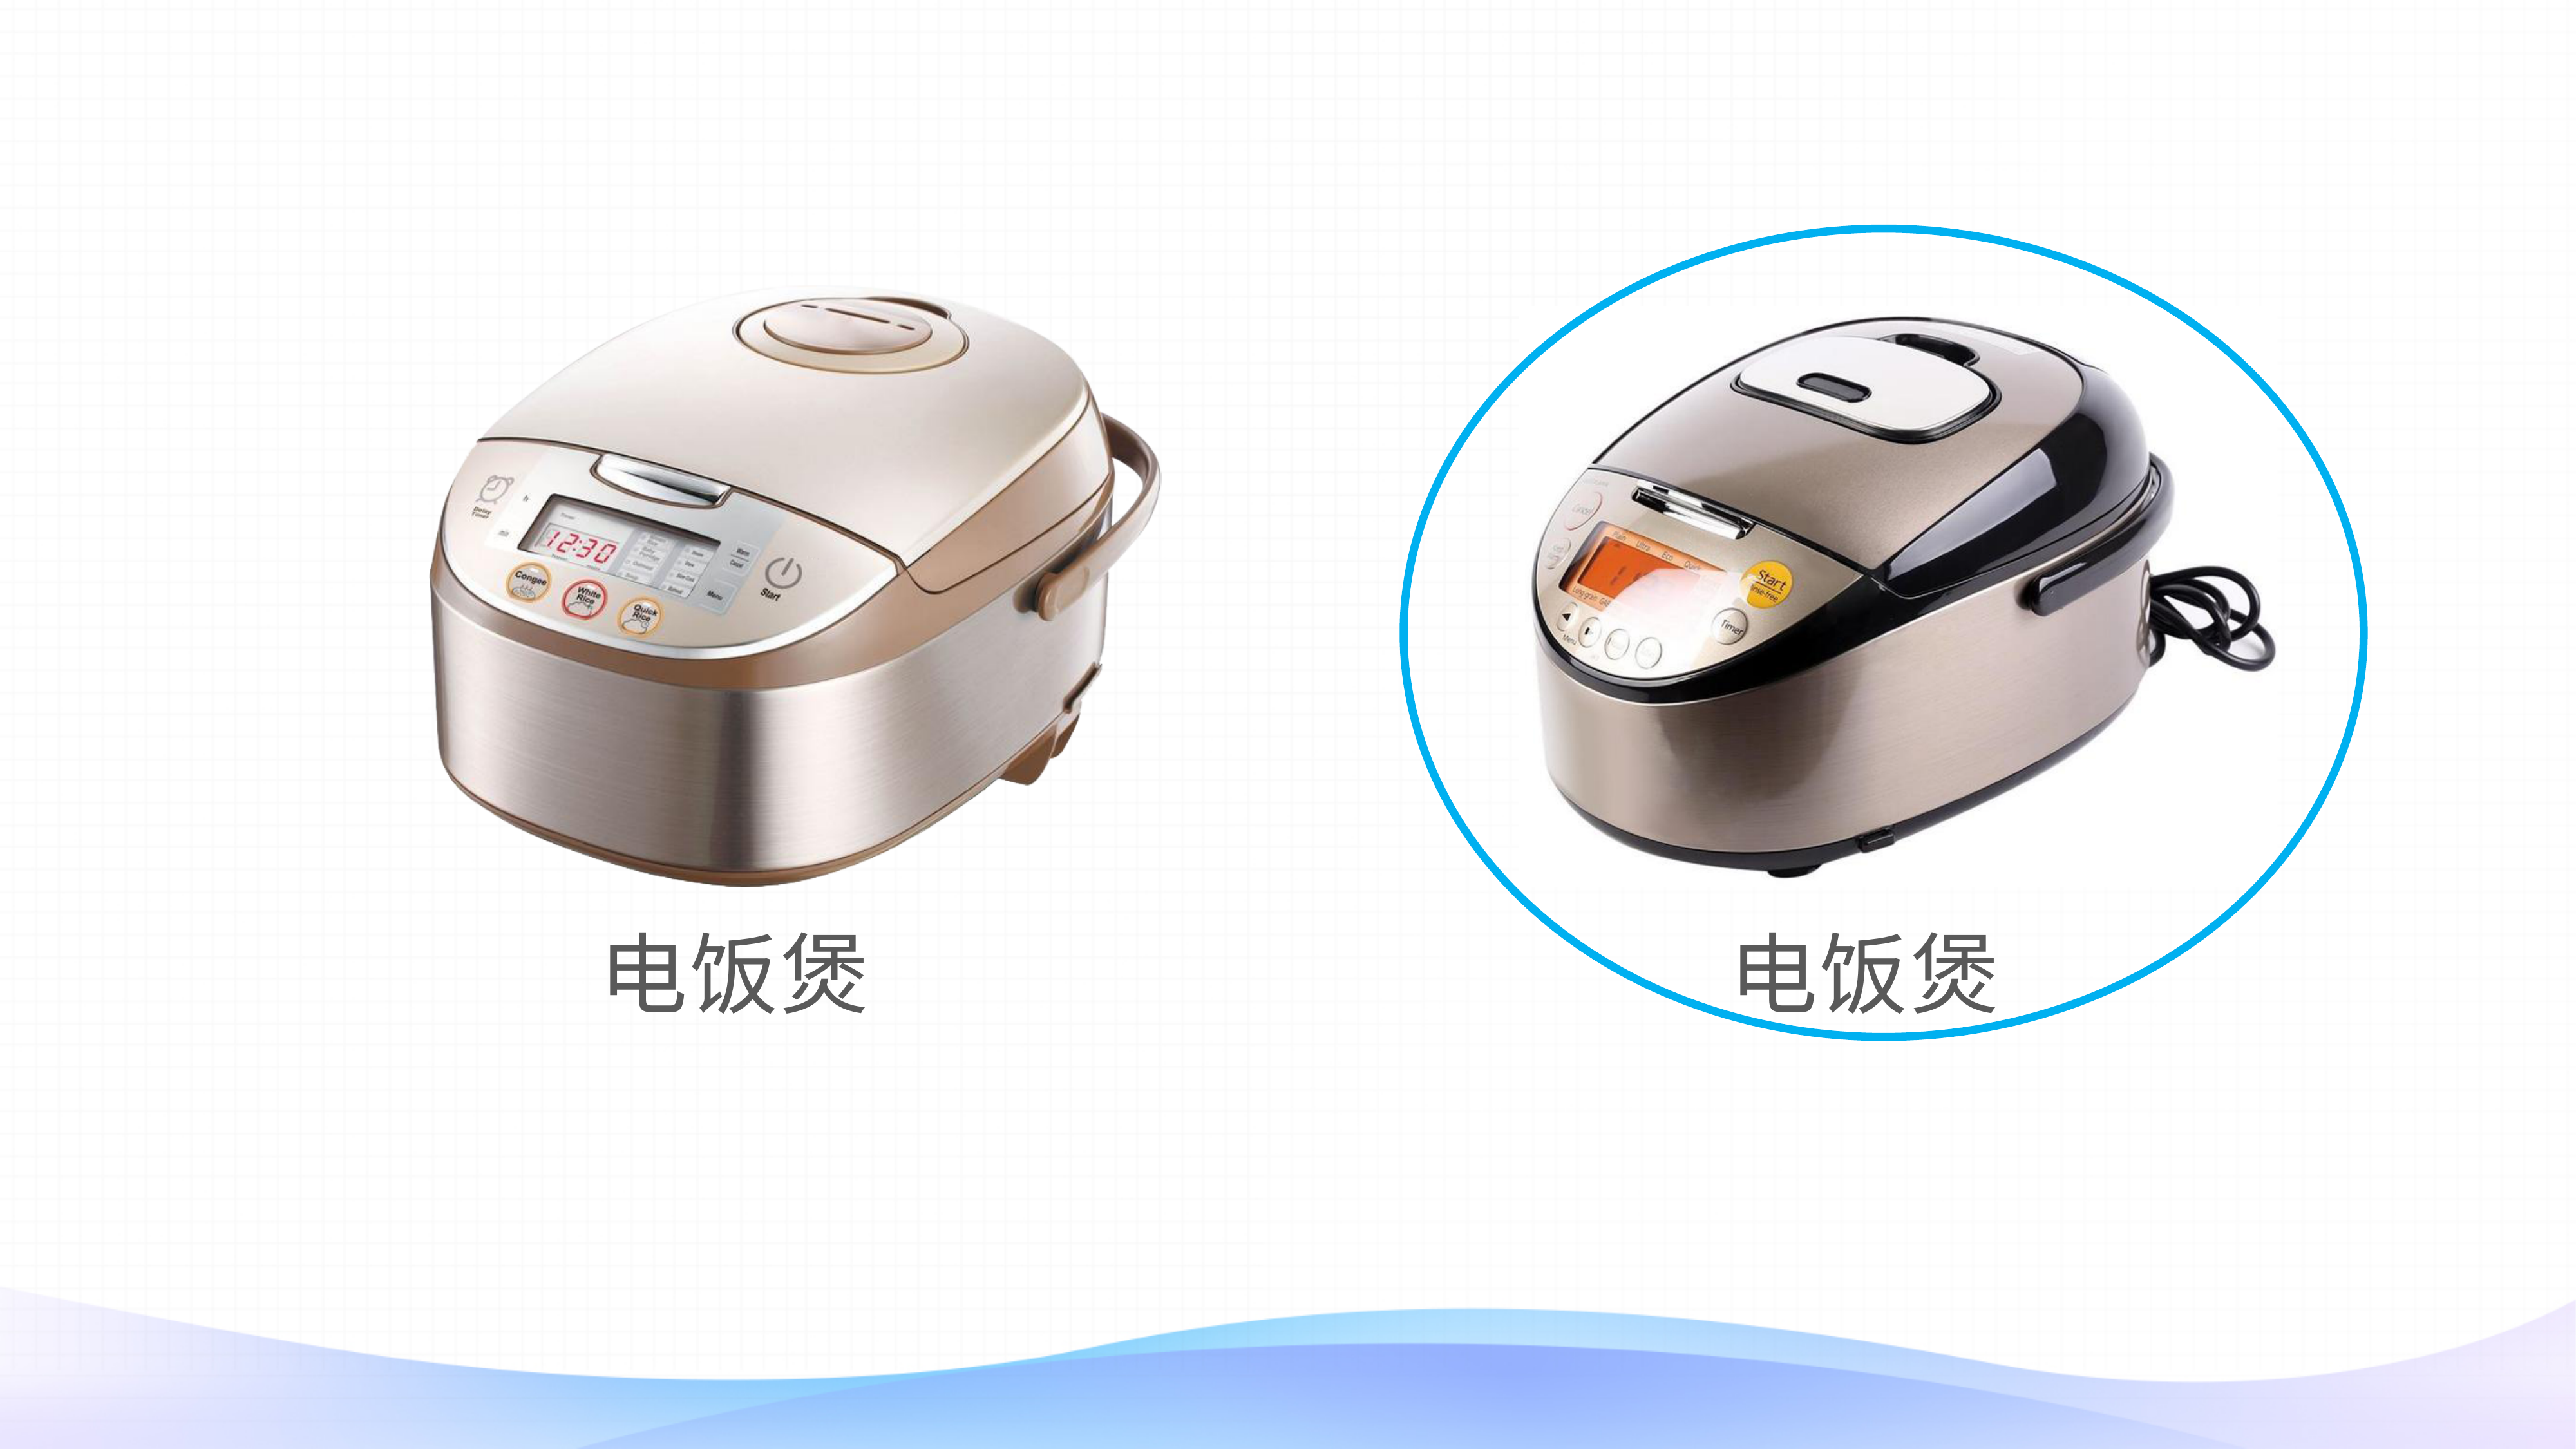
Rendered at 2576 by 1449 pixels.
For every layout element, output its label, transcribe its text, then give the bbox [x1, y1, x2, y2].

text_box [1403, 370, 2259, 1038]
text_box [2278, 401, 2365, 865]
text_box [1600, 228, 2168, 306]
text_box 电饭煲 [1675, 998, 1709, 1010]
text_box 电饭煲 [545, 887, 919, 1010]
picture [0, 0, 2576, 1449]
